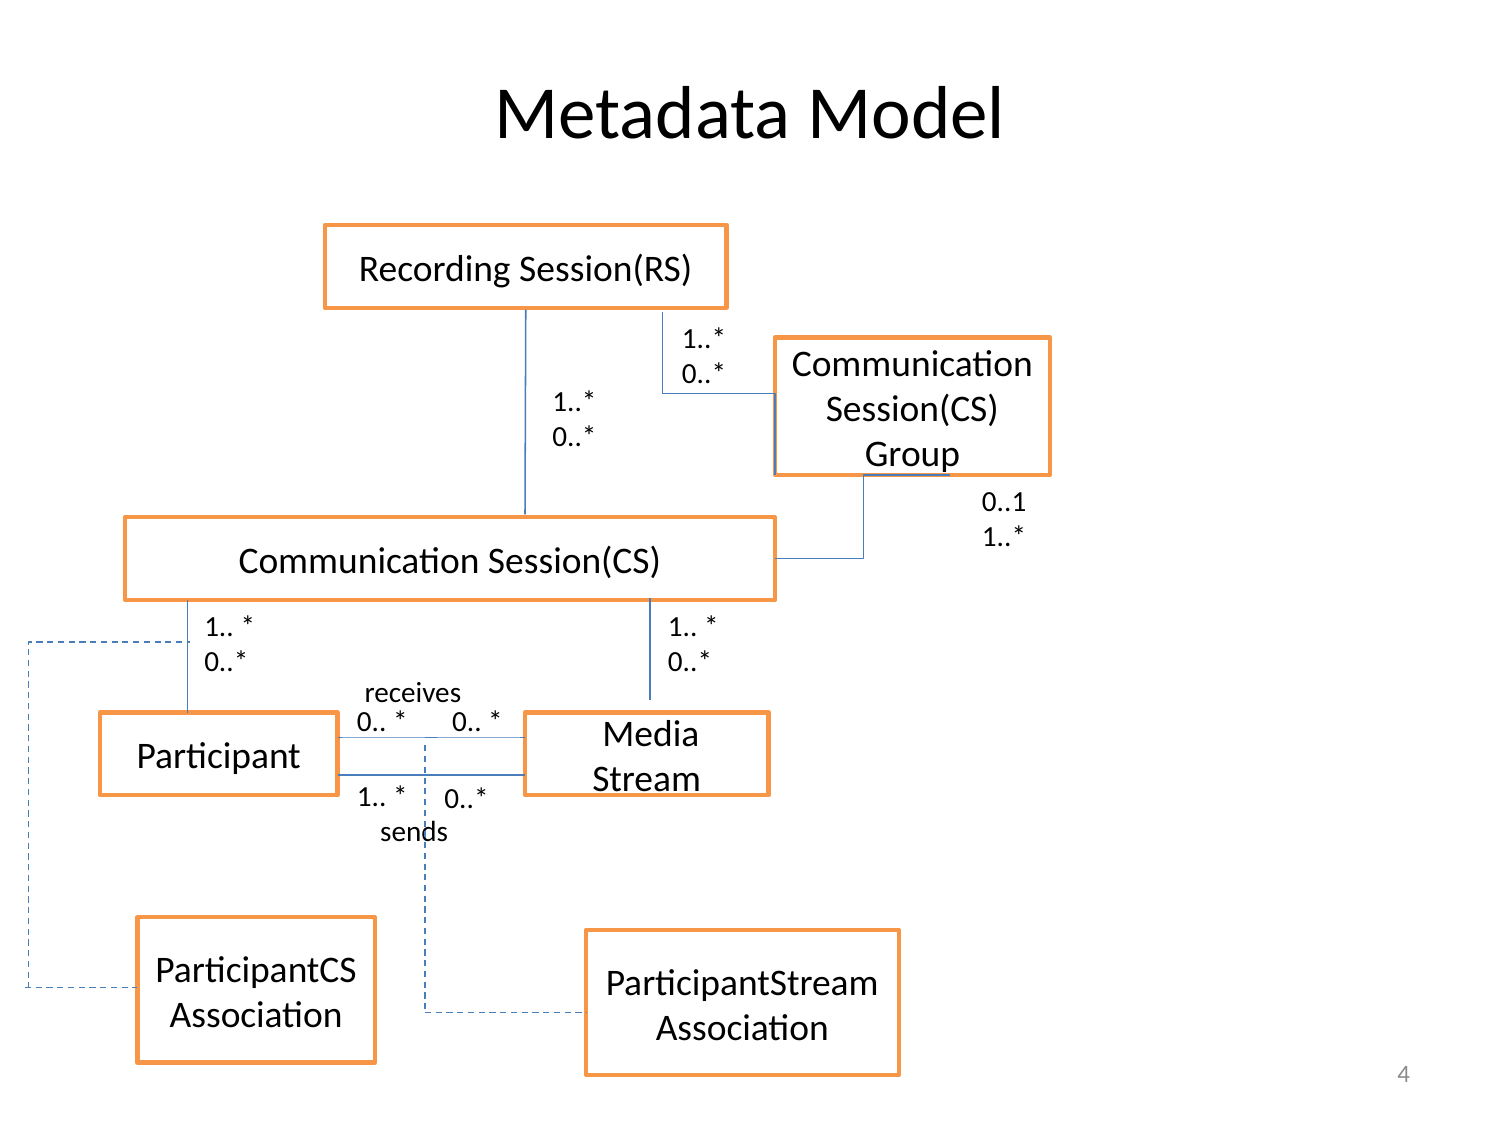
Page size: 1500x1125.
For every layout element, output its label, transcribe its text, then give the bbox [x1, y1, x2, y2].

text_box Participant [98, 710, 340, 797]
text_box sends [429, 818, 505, 855]
text_box sends [363, 814, 420, 855]
text_box 1.. * [340, 784, 420, 814]
text_box Communication Session(CS) Group [776, 335, 1052, 477]
text_box Communication Session(CS) [123, 515, 777, 602]
text_box ParticipantStream Association [584, 928, 901, 1077]
text_box 1.. * 0..* [188, 610, 275, 673]
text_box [637, 337, 801, 451]
text_box 0.. * [340, 701, 427, 736]
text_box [0, 733, 282, 897]
text_box ParticipantCS Association [135, 915, 377, 1065]
text_box Recording Session(RS) [323, 223, 729, 310]
text_box Media Stream [523, 710, 771, 797]
slide_number 4 [1074, 1042, 1425, 1103]
text_box 1.. * 0..* [651, 610, 738, 673]
text_box 1..* 0..* [535, 421, 622, 448]
text_box 0.. * [435, 701, 522, 737]
text_box 1..* 0..* [665, 323, 752, 335]
text_box 0..* [429, 784, 514, 818]
text_box receives [348, 665, 489, 716]
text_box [774, 474, 951, 559]
text_box 1..* 0..* [535, 385, 622, 410]
text_box 0..1 1..* [965, 485, 1052, 548]
title Metadata Model [74, 44, 1426, 173]
